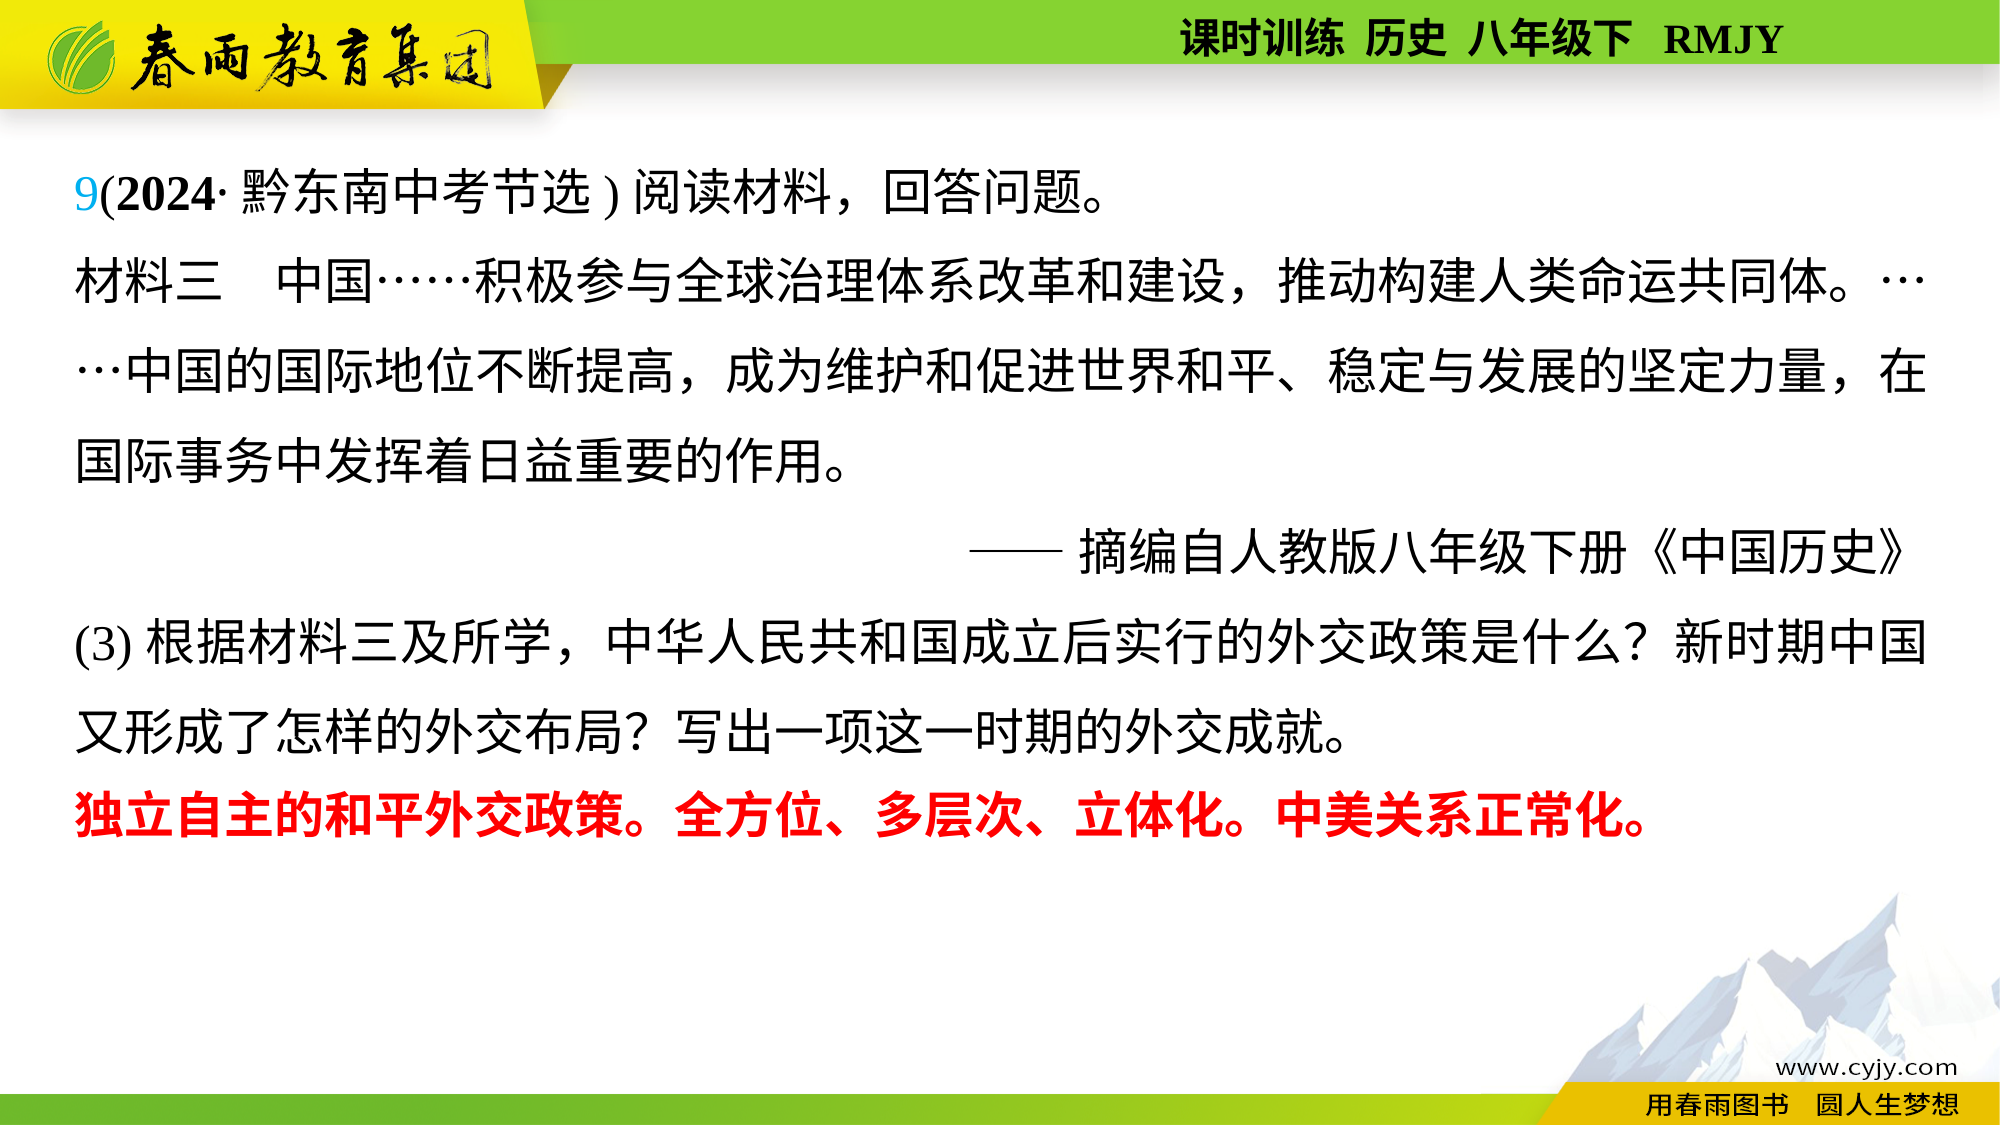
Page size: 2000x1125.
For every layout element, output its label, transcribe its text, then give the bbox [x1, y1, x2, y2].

text_box 独立自主的和平外交政策。全方位、多层次、立体化。中美关系正常化。 [59, 745, 1944, 851]
list 9(2024·黔东南中考节选)阅读材料，回答问题。 材料三 中国……积极参与全球治理体系改革和建设，推动构建人类命运共同体。……中国的国际地位不断提高，成为维护和促进世界和平、稳定与发展的坚定力量，在国际事务中发挥着日益重要的作用。 ——摘编自人教版八年级下册《中国历史》 (3)根据材料三及所学，中华人民共和国成立后实行的外交政策是什么？新时期中国又形成了怎样的外交布局？写出一项这一时期的外交成就。 [59, 122, 1944, 745]
picture [0, 0, 2000, 1125]
